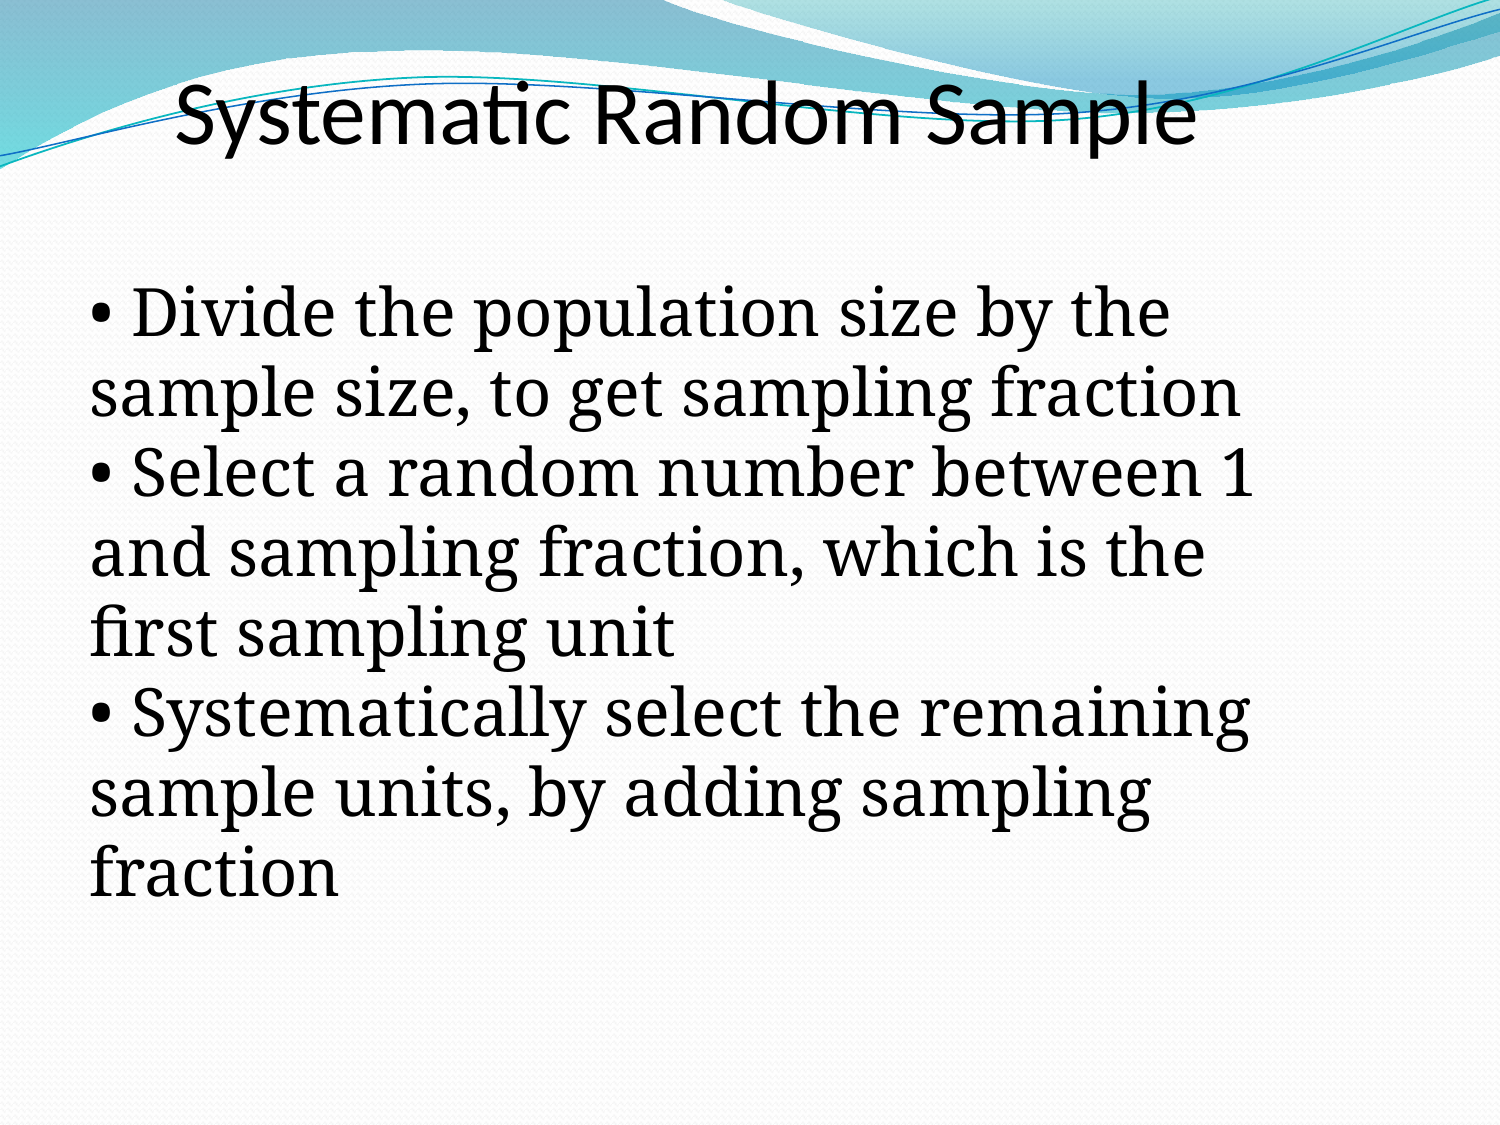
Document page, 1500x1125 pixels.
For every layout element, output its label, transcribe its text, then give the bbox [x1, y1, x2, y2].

text_box Systematic Random Sample [75, 45, 1300, 233]
text_box • Divide the population size by the sample size, to get sampling fraction • Select a random number between 1 and sampling fraction, which is the first sampling unit • Systematically select the remaining sample units, by adding sampling fraction [75, 262, 1300, 1062]
